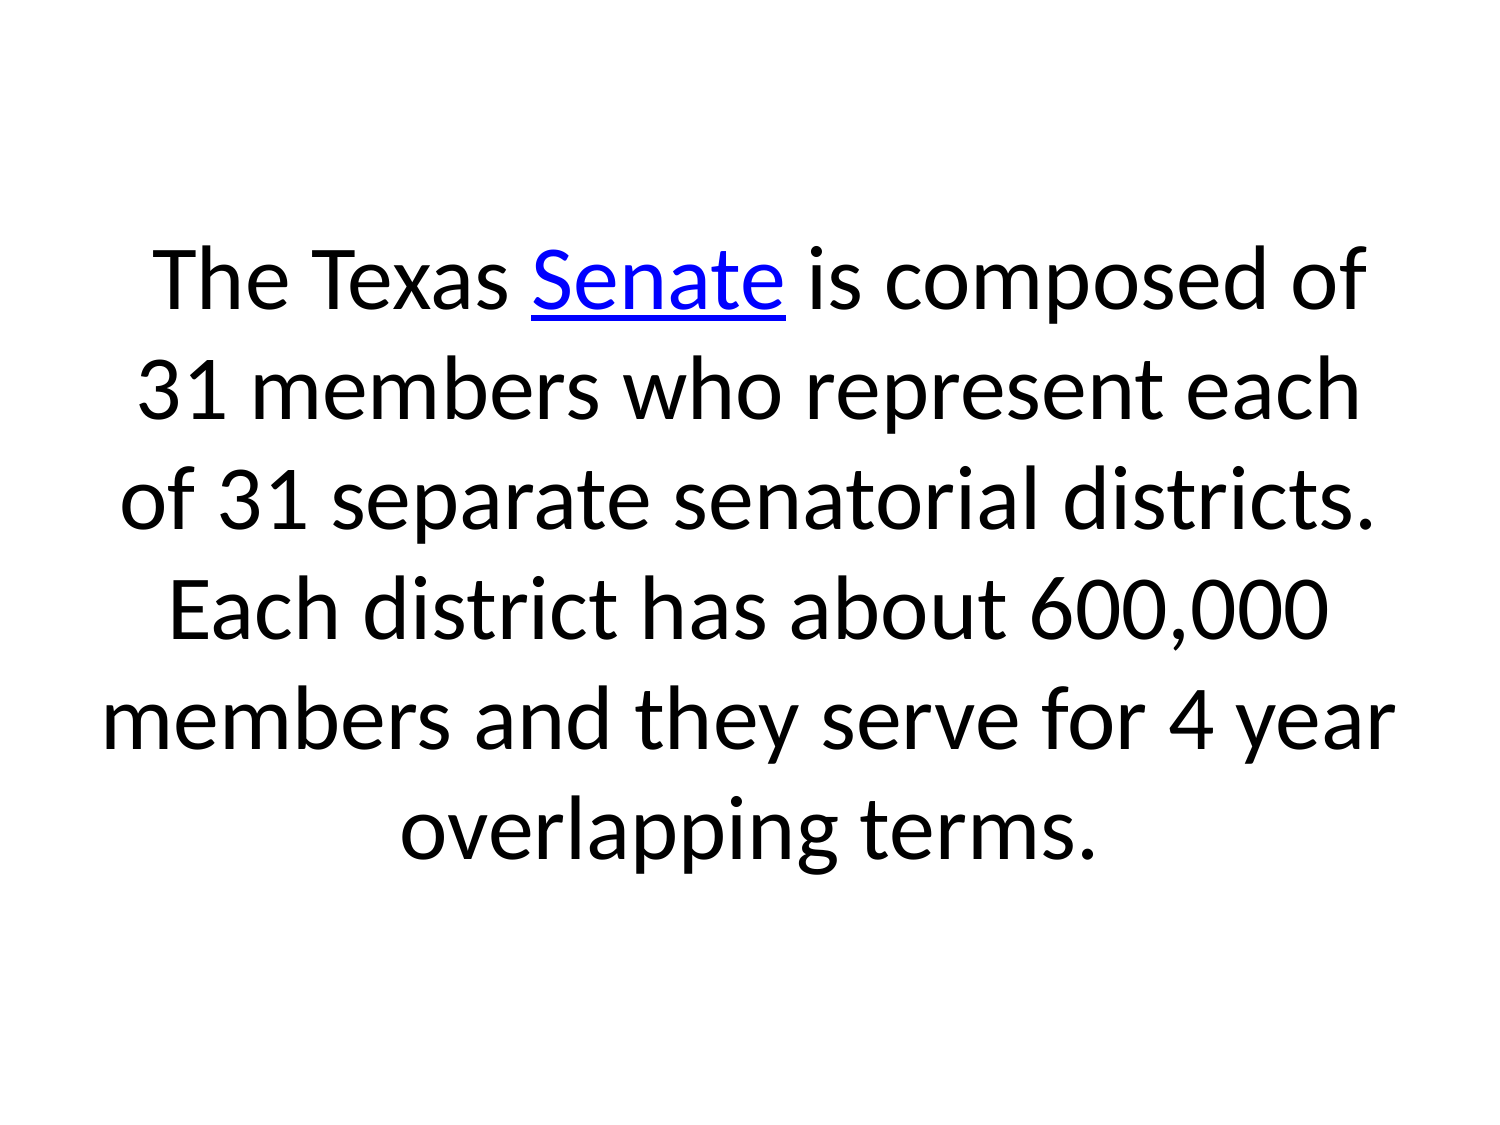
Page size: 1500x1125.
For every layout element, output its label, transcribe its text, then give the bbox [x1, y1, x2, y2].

title The Texas Senate is composed of 31 members who represent each of 31 separate senatorial districts. Each district has about 600,000 members and they serve for 4 year overlapping terms. [74, 44, 1426, 1051]
